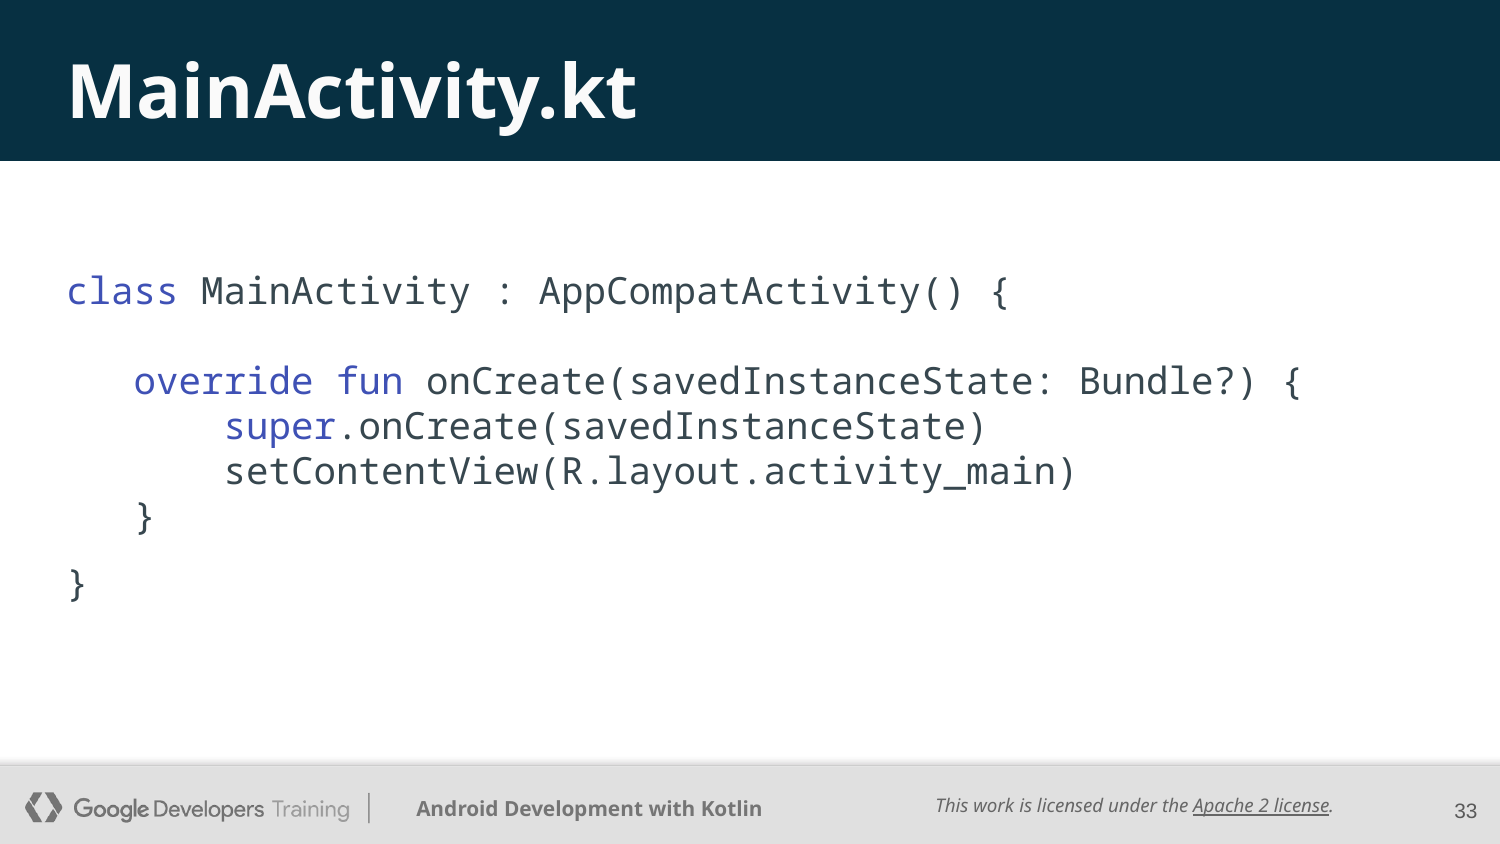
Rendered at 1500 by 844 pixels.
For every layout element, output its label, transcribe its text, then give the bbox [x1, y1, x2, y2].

picture [0, 161, 1500, 844]
list class MainActivity : AppCompatActivity() { override fun onCreate(savedInstanceState: Bundle?) { super.onCreate(savedInstanceState) setContentView(R.layout.activity_main) } } [51, 251, 1449, 599]
title MainActivity.kt [51, 28, 1449, 122]
slide_number ‹#› [1402, 777, 1493, 842]
